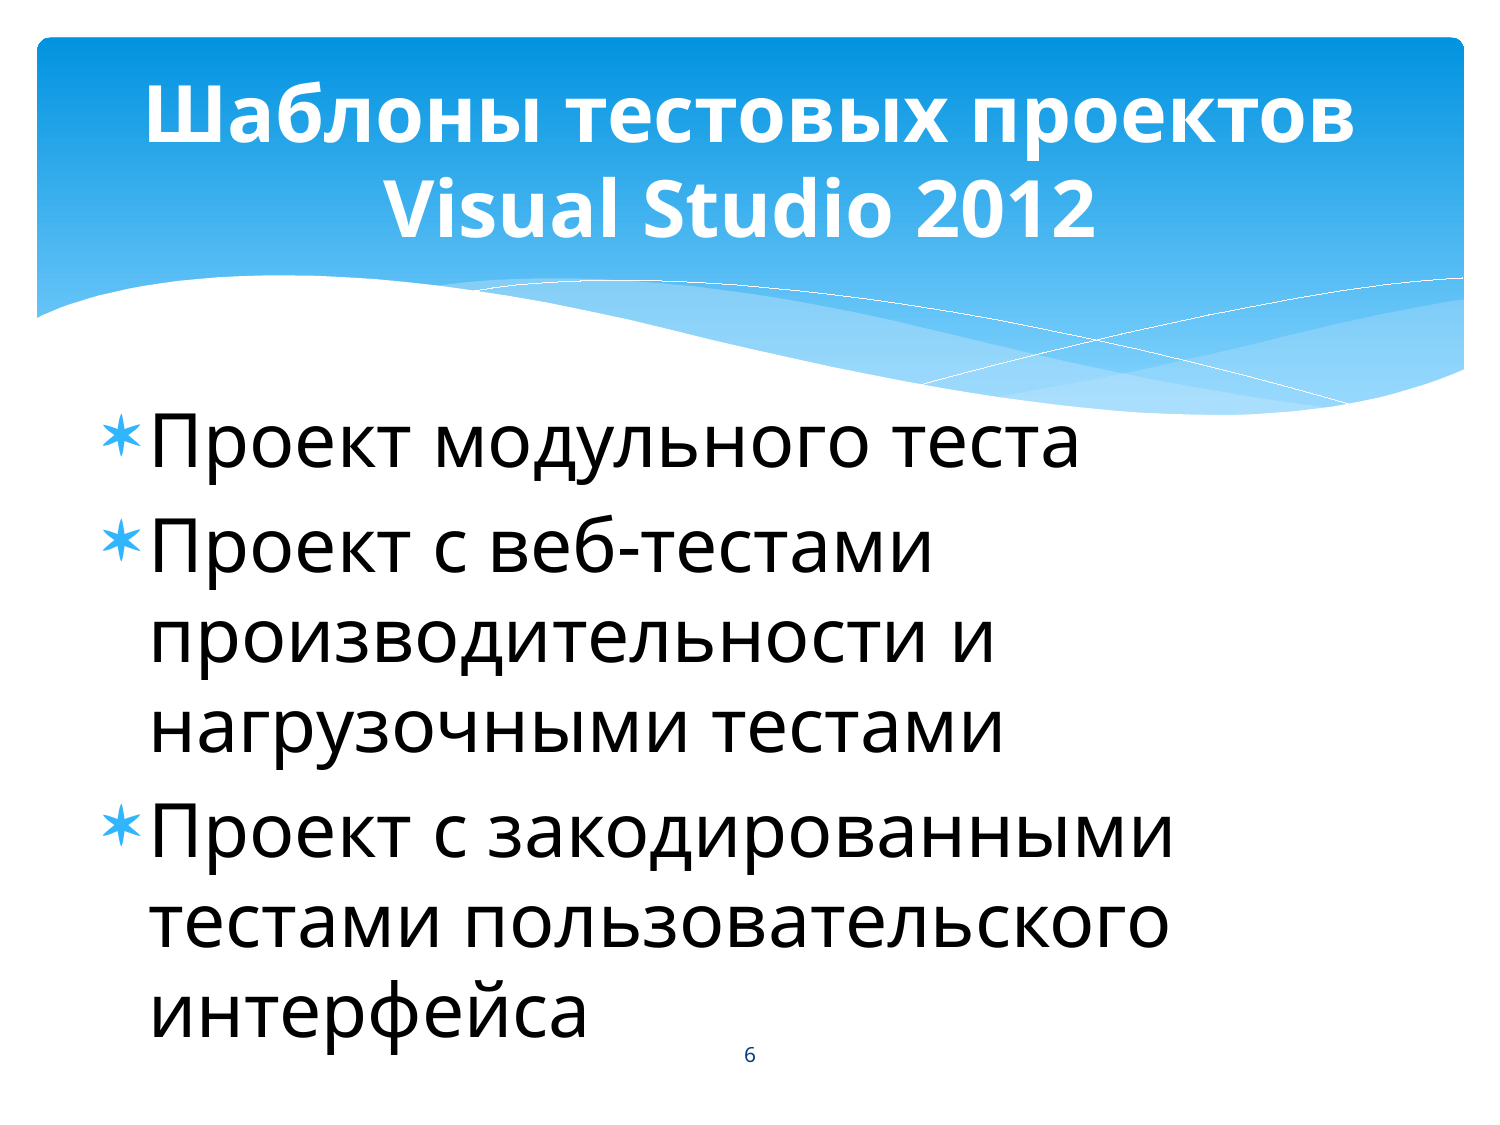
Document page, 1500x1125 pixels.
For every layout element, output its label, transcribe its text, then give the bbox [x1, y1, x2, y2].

title Шаблоны тестовых проектов Visual Studio 2012 [75, 55, 1425, 261]
slide_number 6 [654, 1025, 846, 1086]
list Проект модульного теста Проект с веб-тестами производительности и нагрузочными тестами Проект с закодированными тестами пользовательского интерфейса [88, 385, 1439, 1076]
